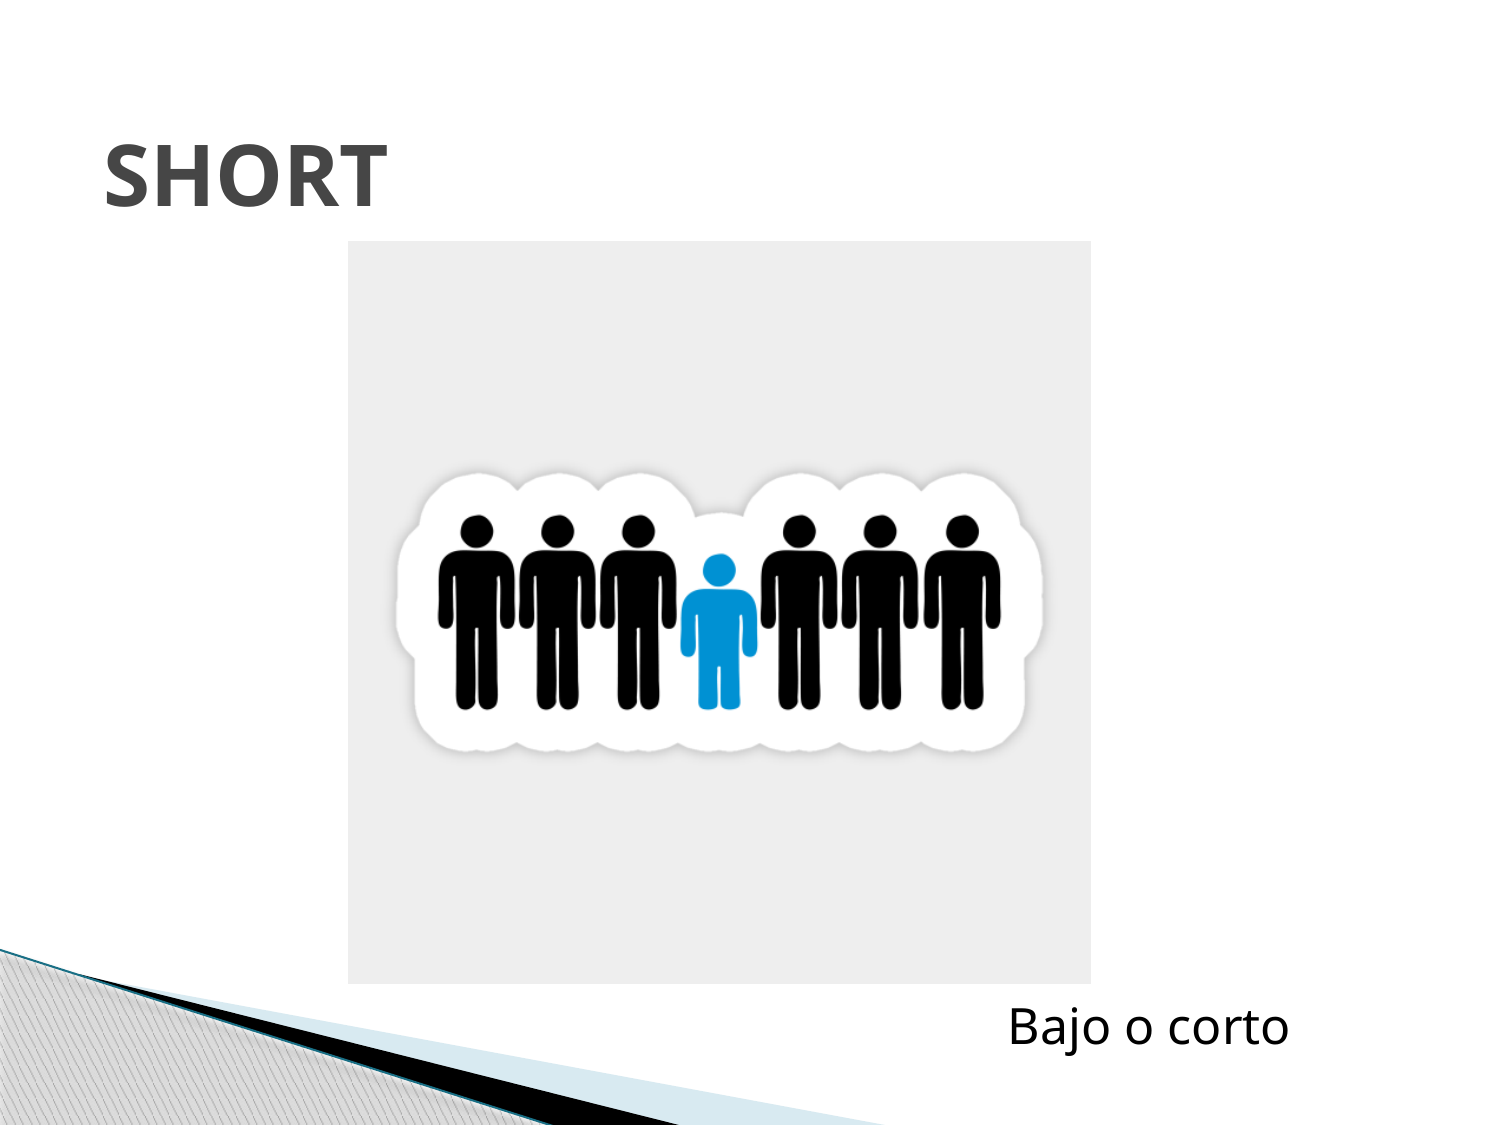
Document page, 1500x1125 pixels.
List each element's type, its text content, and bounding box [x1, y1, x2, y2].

title SHORT [88, 78, 1439, 266]
text_box Bajo o corto [993, 987, 1320, 1063]
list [348, 241, 1091, 985]
